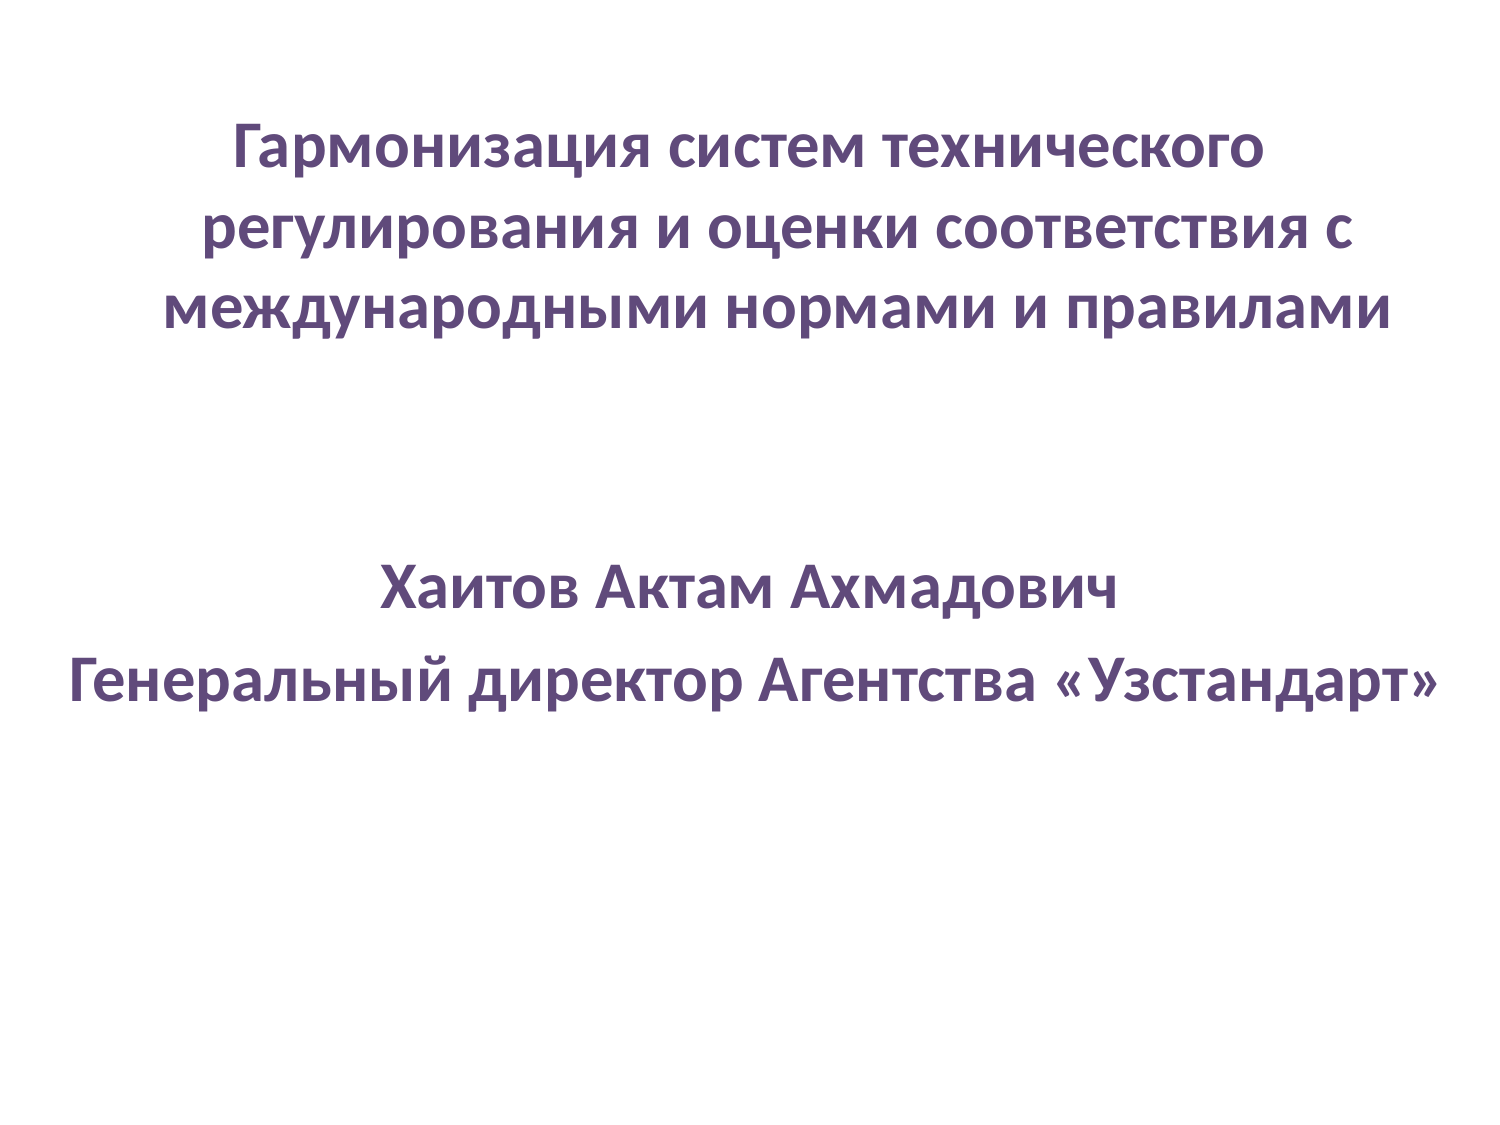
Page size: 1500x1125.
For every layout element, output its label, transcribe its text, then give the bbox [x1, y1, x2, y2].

list Гармонизация систем технического регулирования и оценки соответствия с международными нормами и правилами Хаитов Актам Ахмадович Генеральный директор Агентства «Узстандарт» [34, 93, 1466, 1006]
